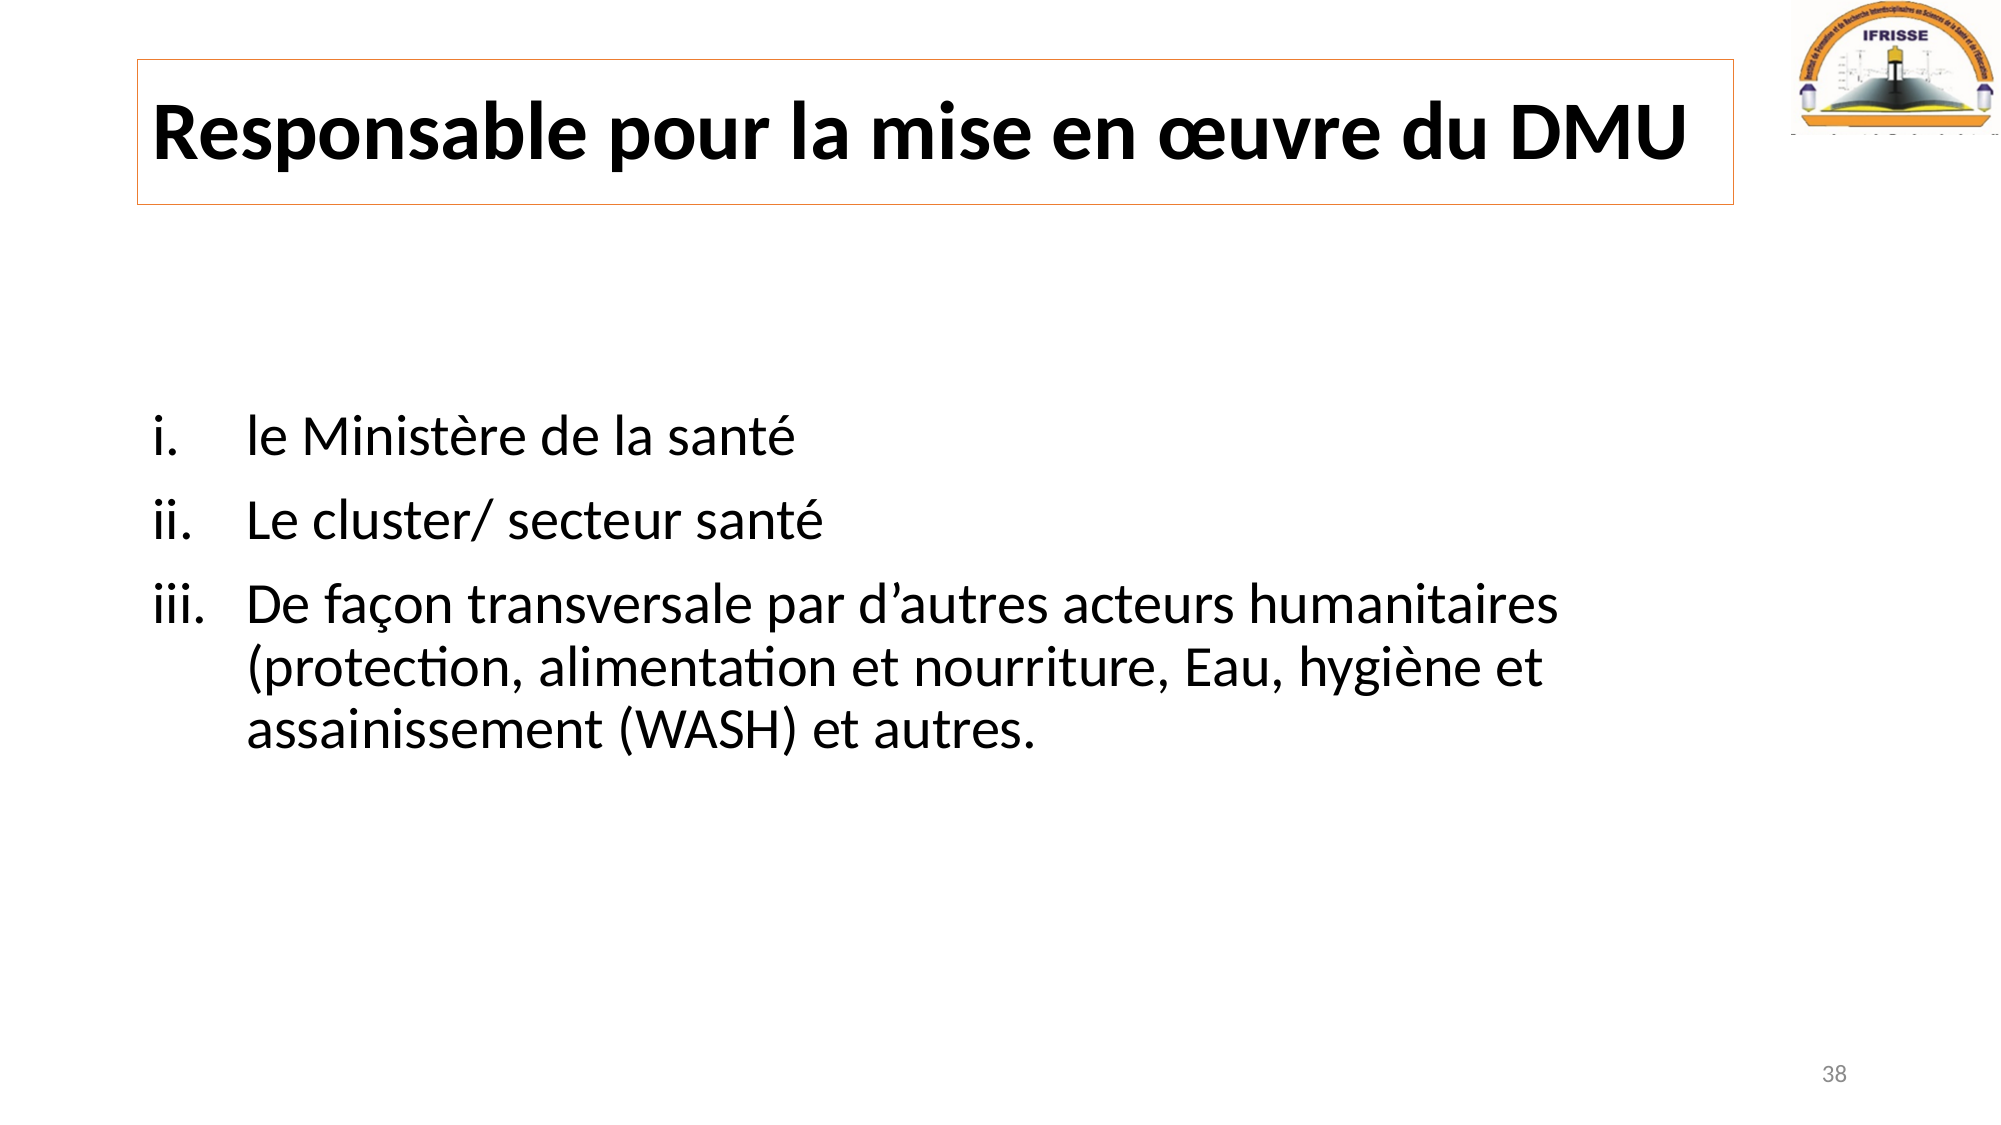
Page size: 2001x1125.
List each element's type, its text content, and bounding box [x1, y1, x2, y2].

list le Ministère de la santé Le cluster/ secteur santé De façon transversale par d’autres acteurs humanitaires (protection, alimentation et nourriture, Eau, hygiène et assainissement (WASH) et autres. [137, 397, 1863, 796]
slide_number 38 [1412, 1042, 1863, 1103]
picture [1791, 0, 2000, 135]
title Responsable pour la mise en œuvre du DMU [137, 59, 1734, 205]
